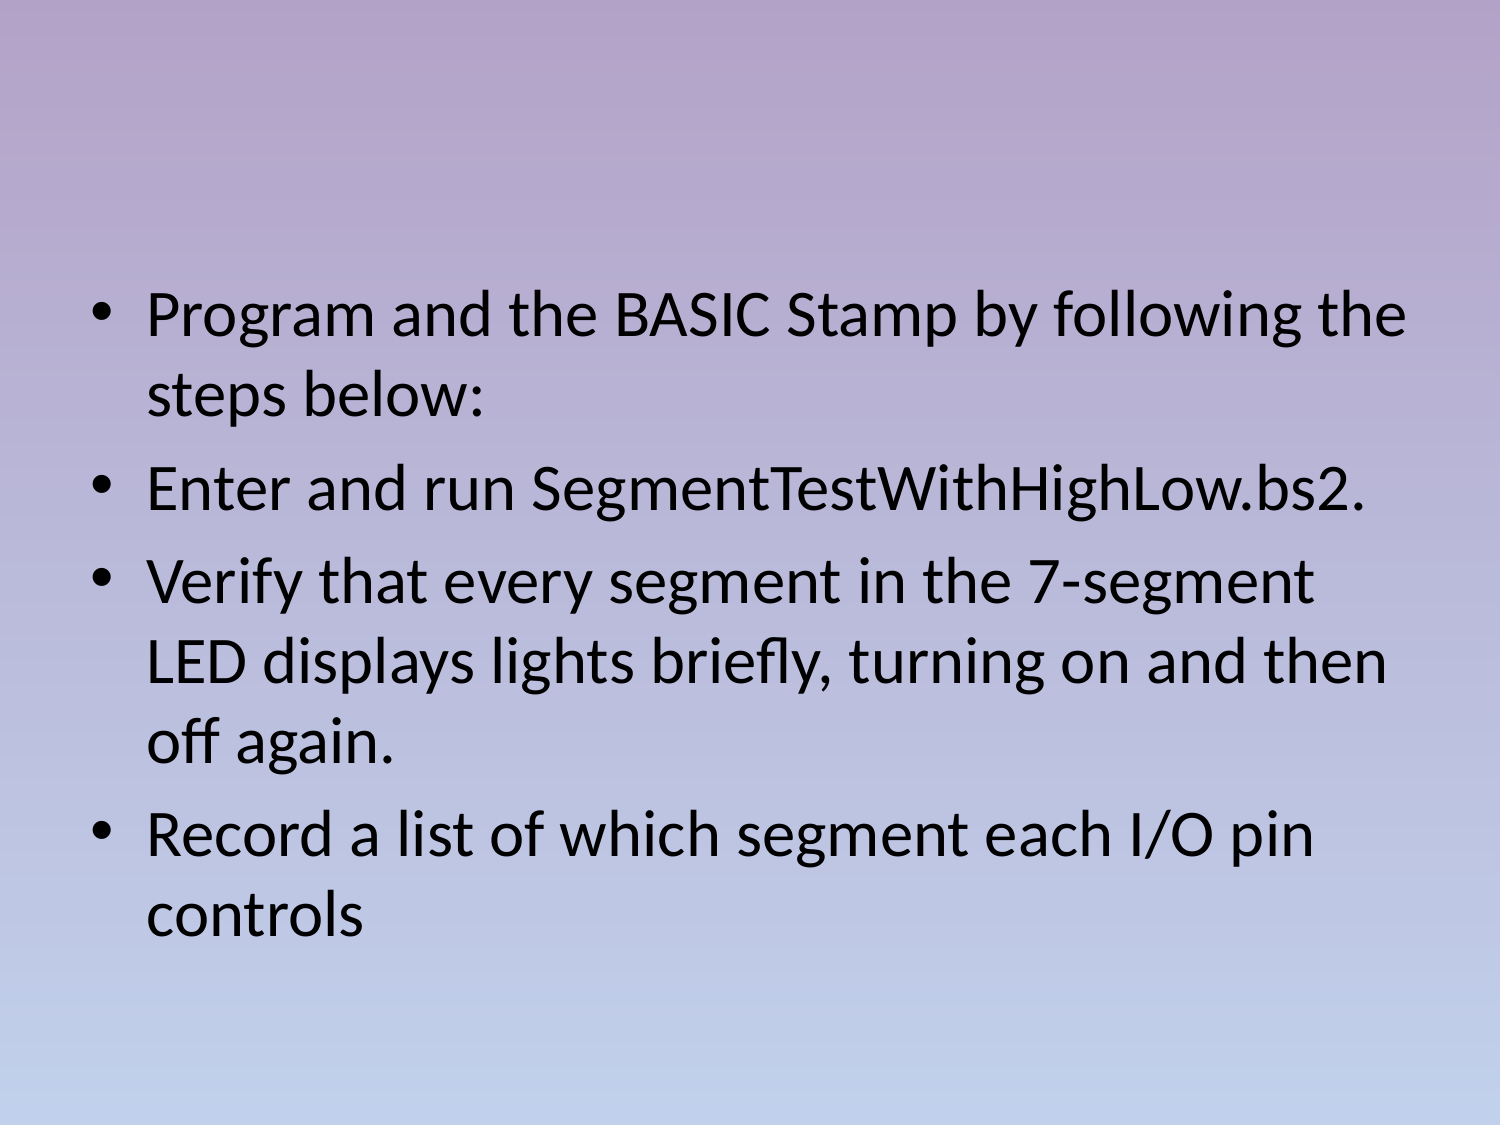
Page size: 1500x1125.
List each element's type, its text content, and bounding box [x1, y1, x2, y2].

list Program and the BASIC Stamp by following the steps below: Enter and run SegmentTestWithHighLow.bs2. Verify that every segment in the 7-segment LED displays lights briefly, turning on and then off again. Record a list of which segment each I/O pin controls [75, 262, 1425, 1005]
